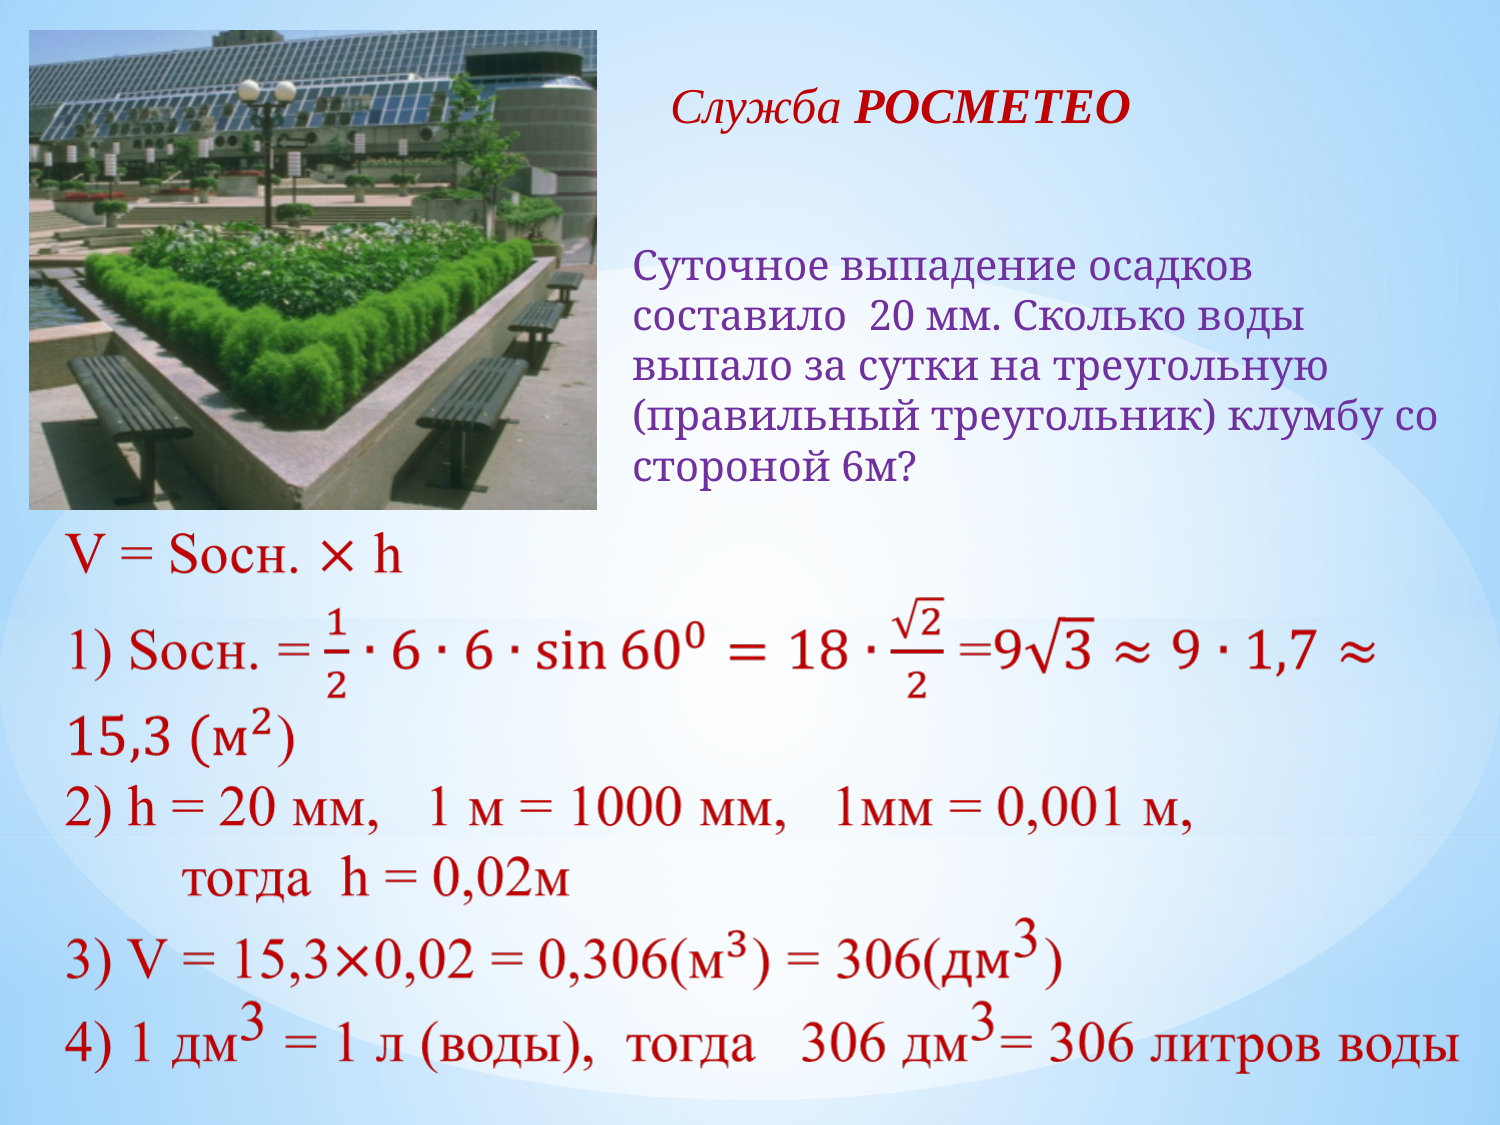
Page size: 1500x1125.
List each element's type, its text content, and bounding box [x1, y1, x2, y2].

text_box [49, 509, 1483, 1104]
text_box Служба РОСМЕТЕО [655, 66, 1258, 142]
text_box Суточное выпадение осадков составило 20 мм. Сколько воды выпало за сутки на треугольную (правильный треугольник) клумбу со стороной 6м? [617, 231, 1471, 497]
picture [29, 30, 597, 510]
